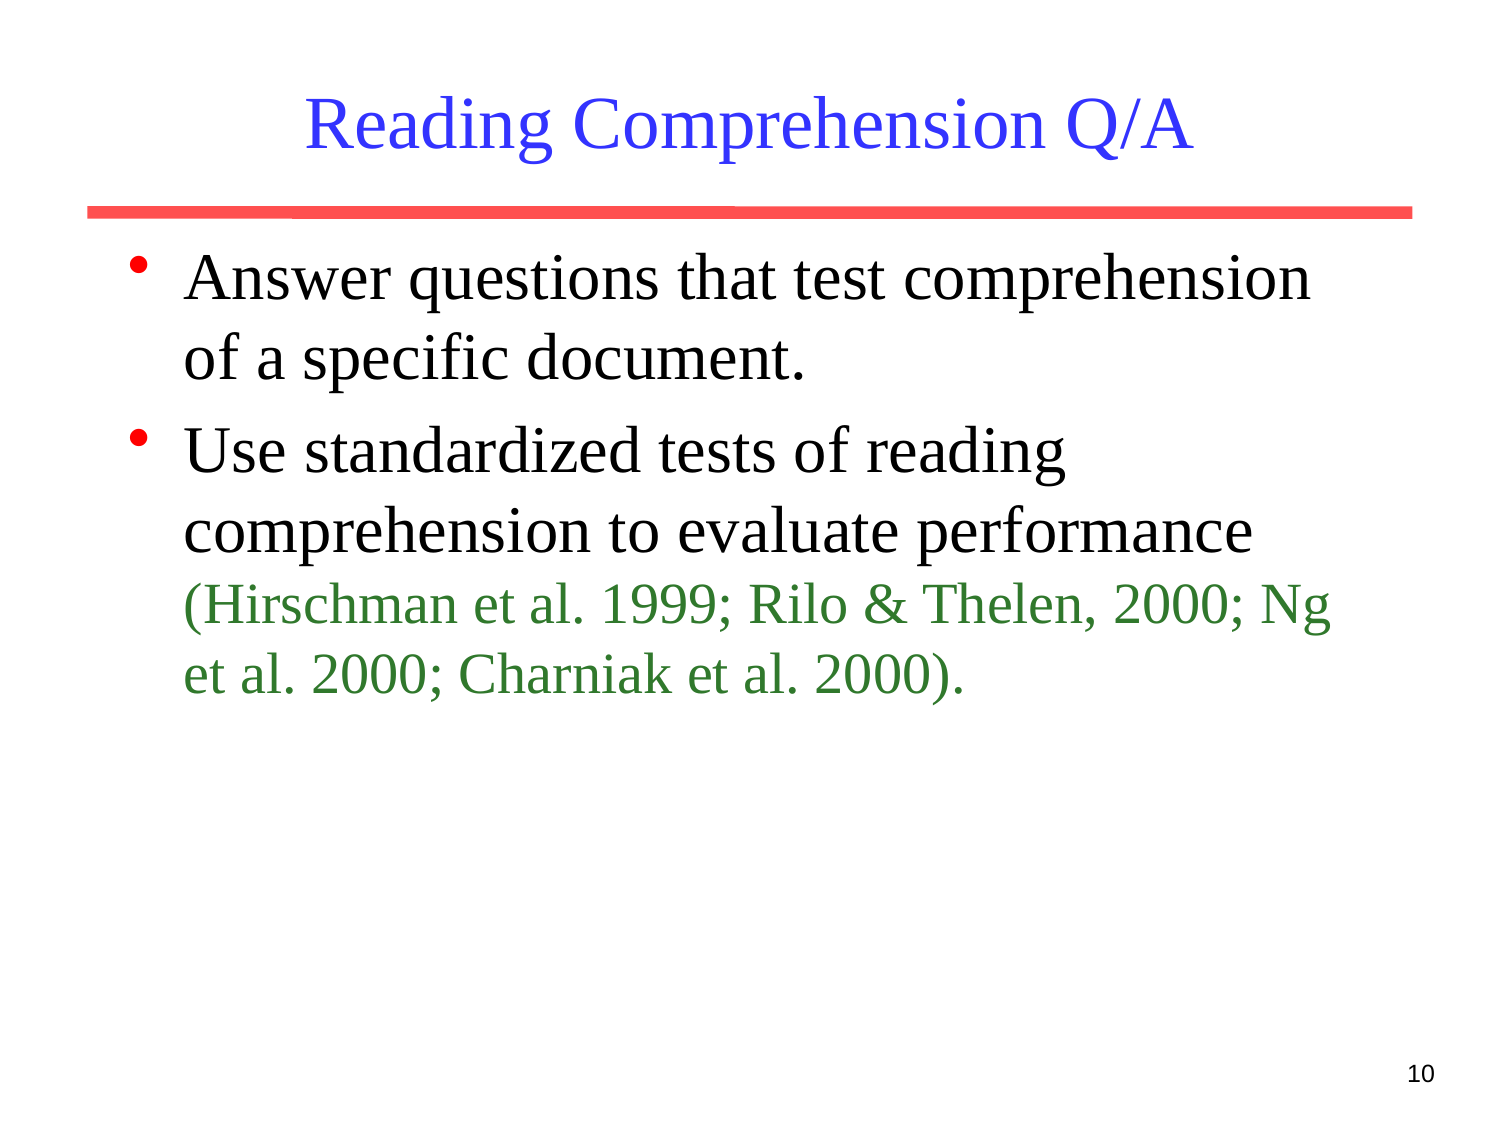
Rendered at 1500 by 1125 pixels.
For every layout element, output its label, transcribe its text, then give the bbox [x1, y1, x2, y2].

list Answer questions that test comprehension of a specific document. Use standardized tests of reading comprehension to evaluate performance (Hirschman et al. 1999; Rilo & Thelen, 2000; Ng et al. 2000; Charniak et al. 2000). [112, 224, 1388, 994]
slide_number 10 [1137, 1050, 1450, 1125]
title Reading Comprehension Q/A [112, 37, 1388, 200]
